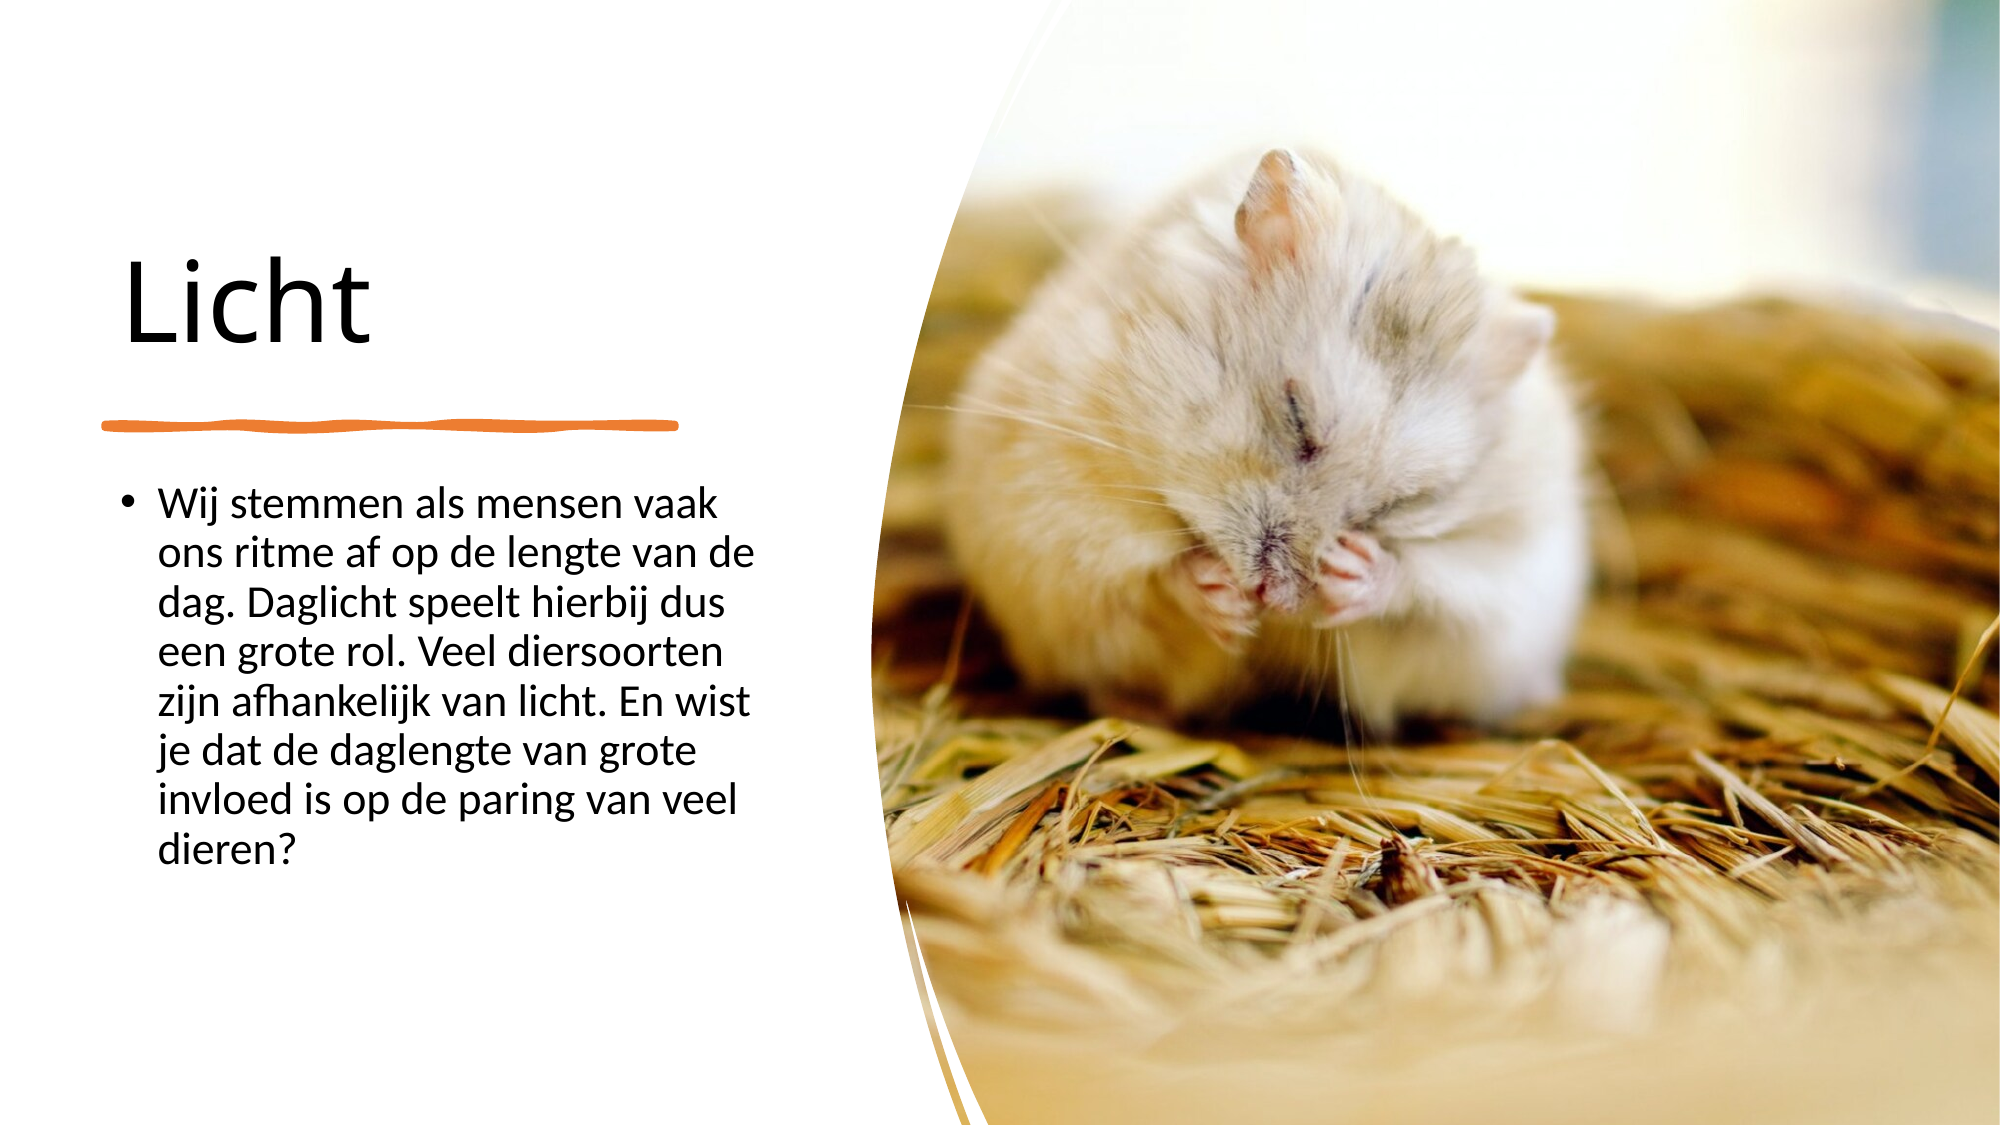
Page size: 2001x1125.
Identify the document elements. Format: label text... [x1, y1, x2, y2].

picture [871, 0, 2000, 1125]
text_box [103, 421, 676, 431]
list Wij stemmen als mensen vaak ons ritme af op de lengte van de dag. Daglicht speelt hierbij dus een grote rol. Veel diersoorten zijn afhankelijk van licht. En wist je dat de daglengte van grote invloed is op de paring van veel dieren? [105, 471, 802, 1016]
title Licht [105, 53, 822, 375]
text_box [0, 0, 871, 1125]
